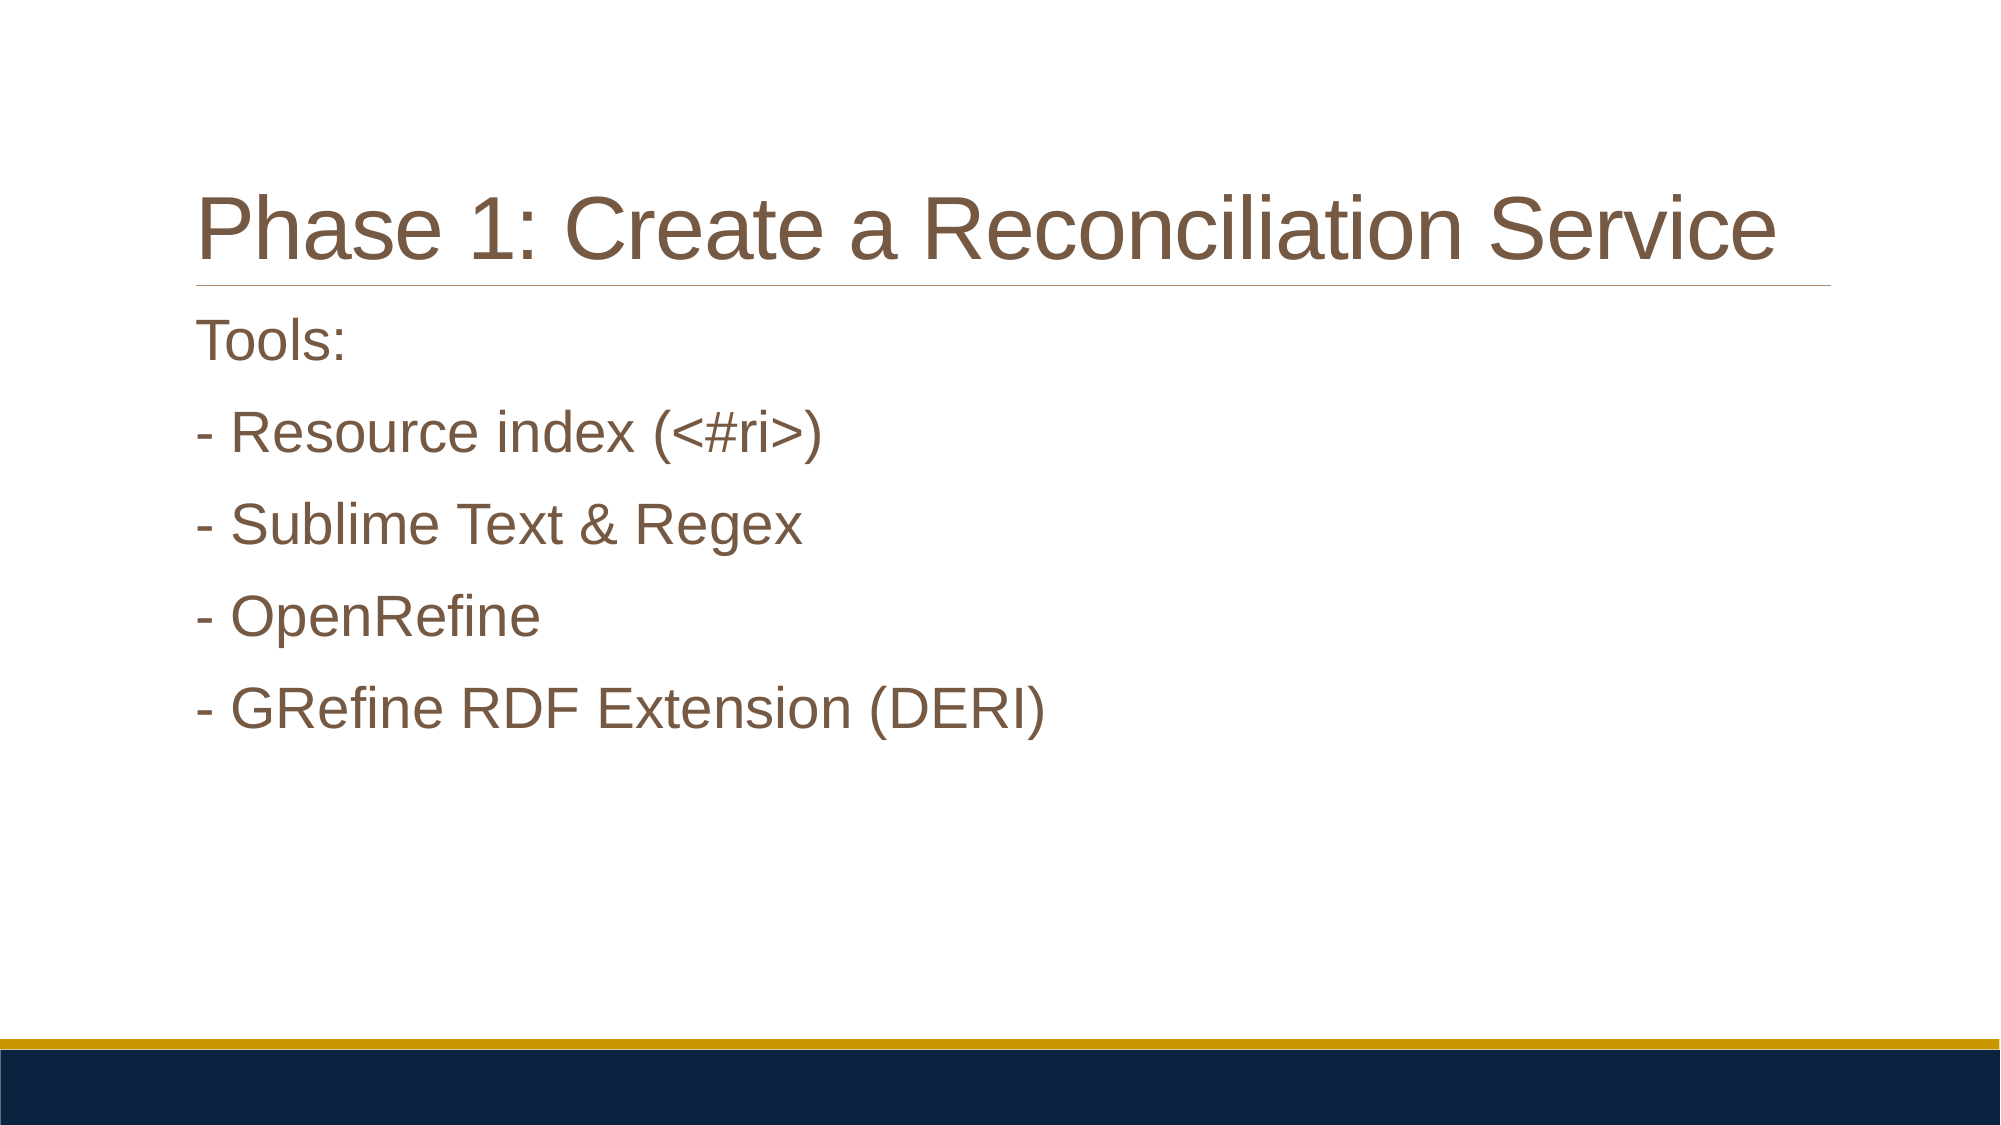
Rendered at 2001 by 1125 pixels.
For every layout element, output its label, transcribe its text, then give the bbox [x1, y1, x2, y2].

list Tools: - Resource index (<#ri>) - Sublime Text & Regex - OpenRefine - GRefine RDF Extension (DERI) [180, 302, 1830, 963]
title Phase 1: Create a Reconciliation Service [180, 47, 1830, 285]
